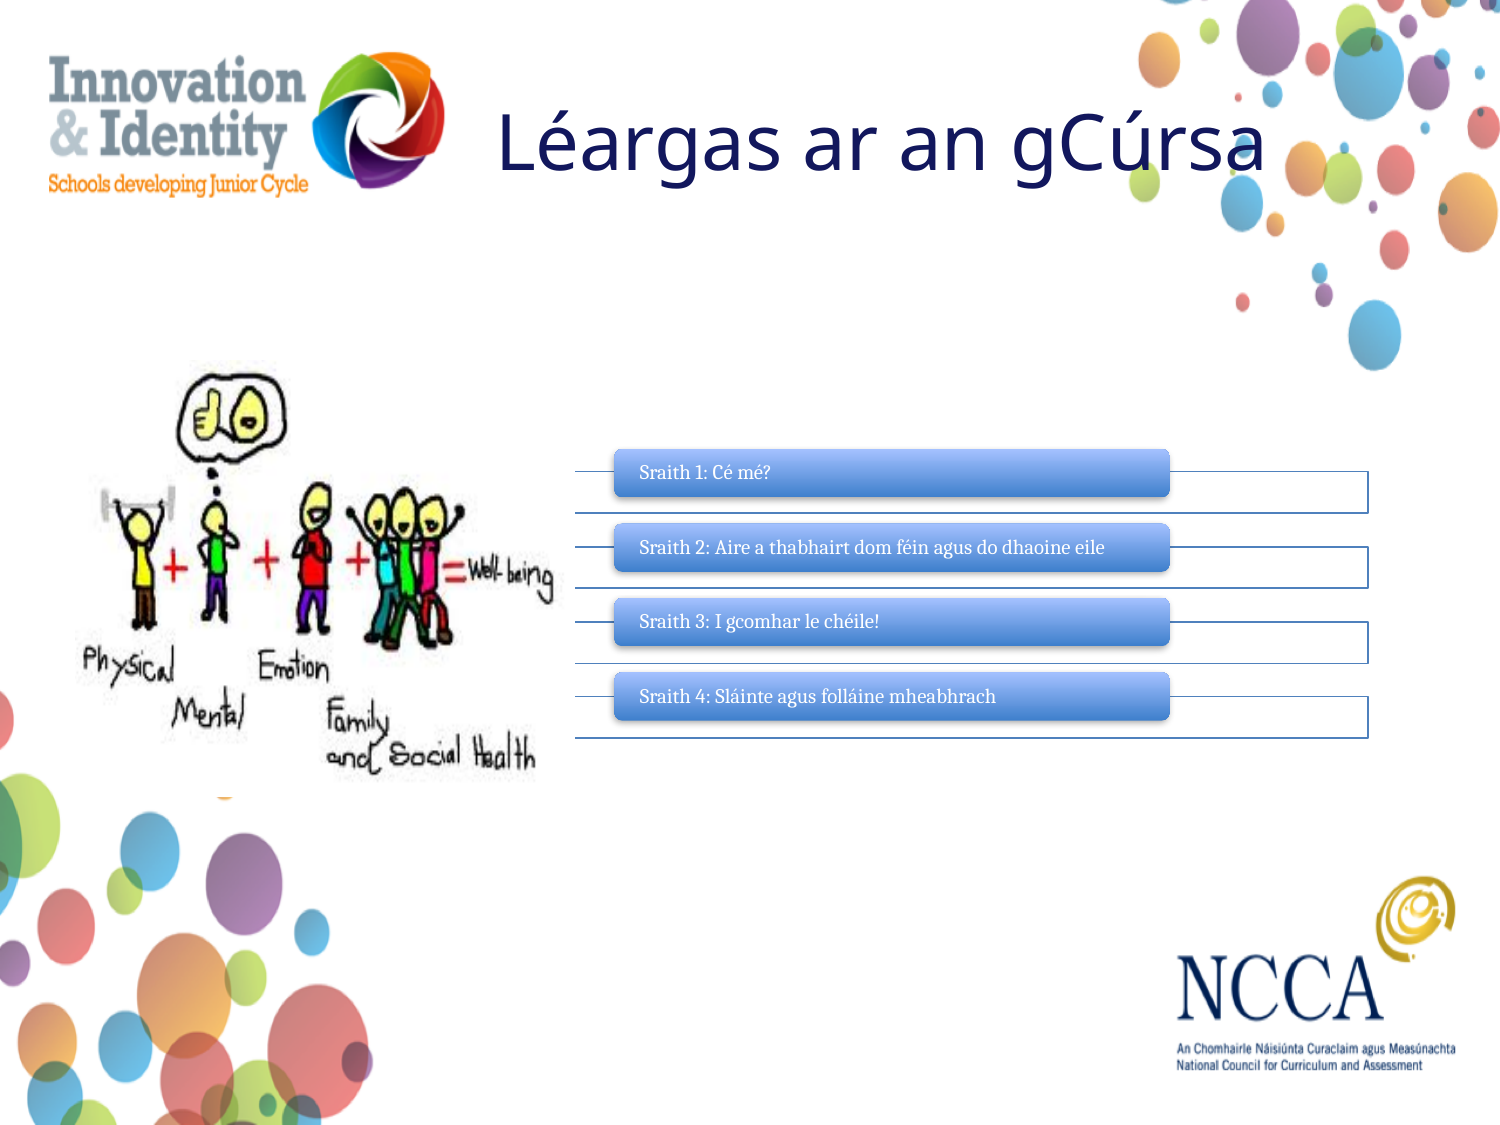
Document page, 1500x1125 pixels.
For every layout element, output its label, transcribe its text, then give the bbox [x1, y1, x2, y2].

picture [0, 0, 1500, 1125]
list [574, 187, 1369, 1000]
title Léargas ar an gCúrsa [75, 45, 1425, 233]
